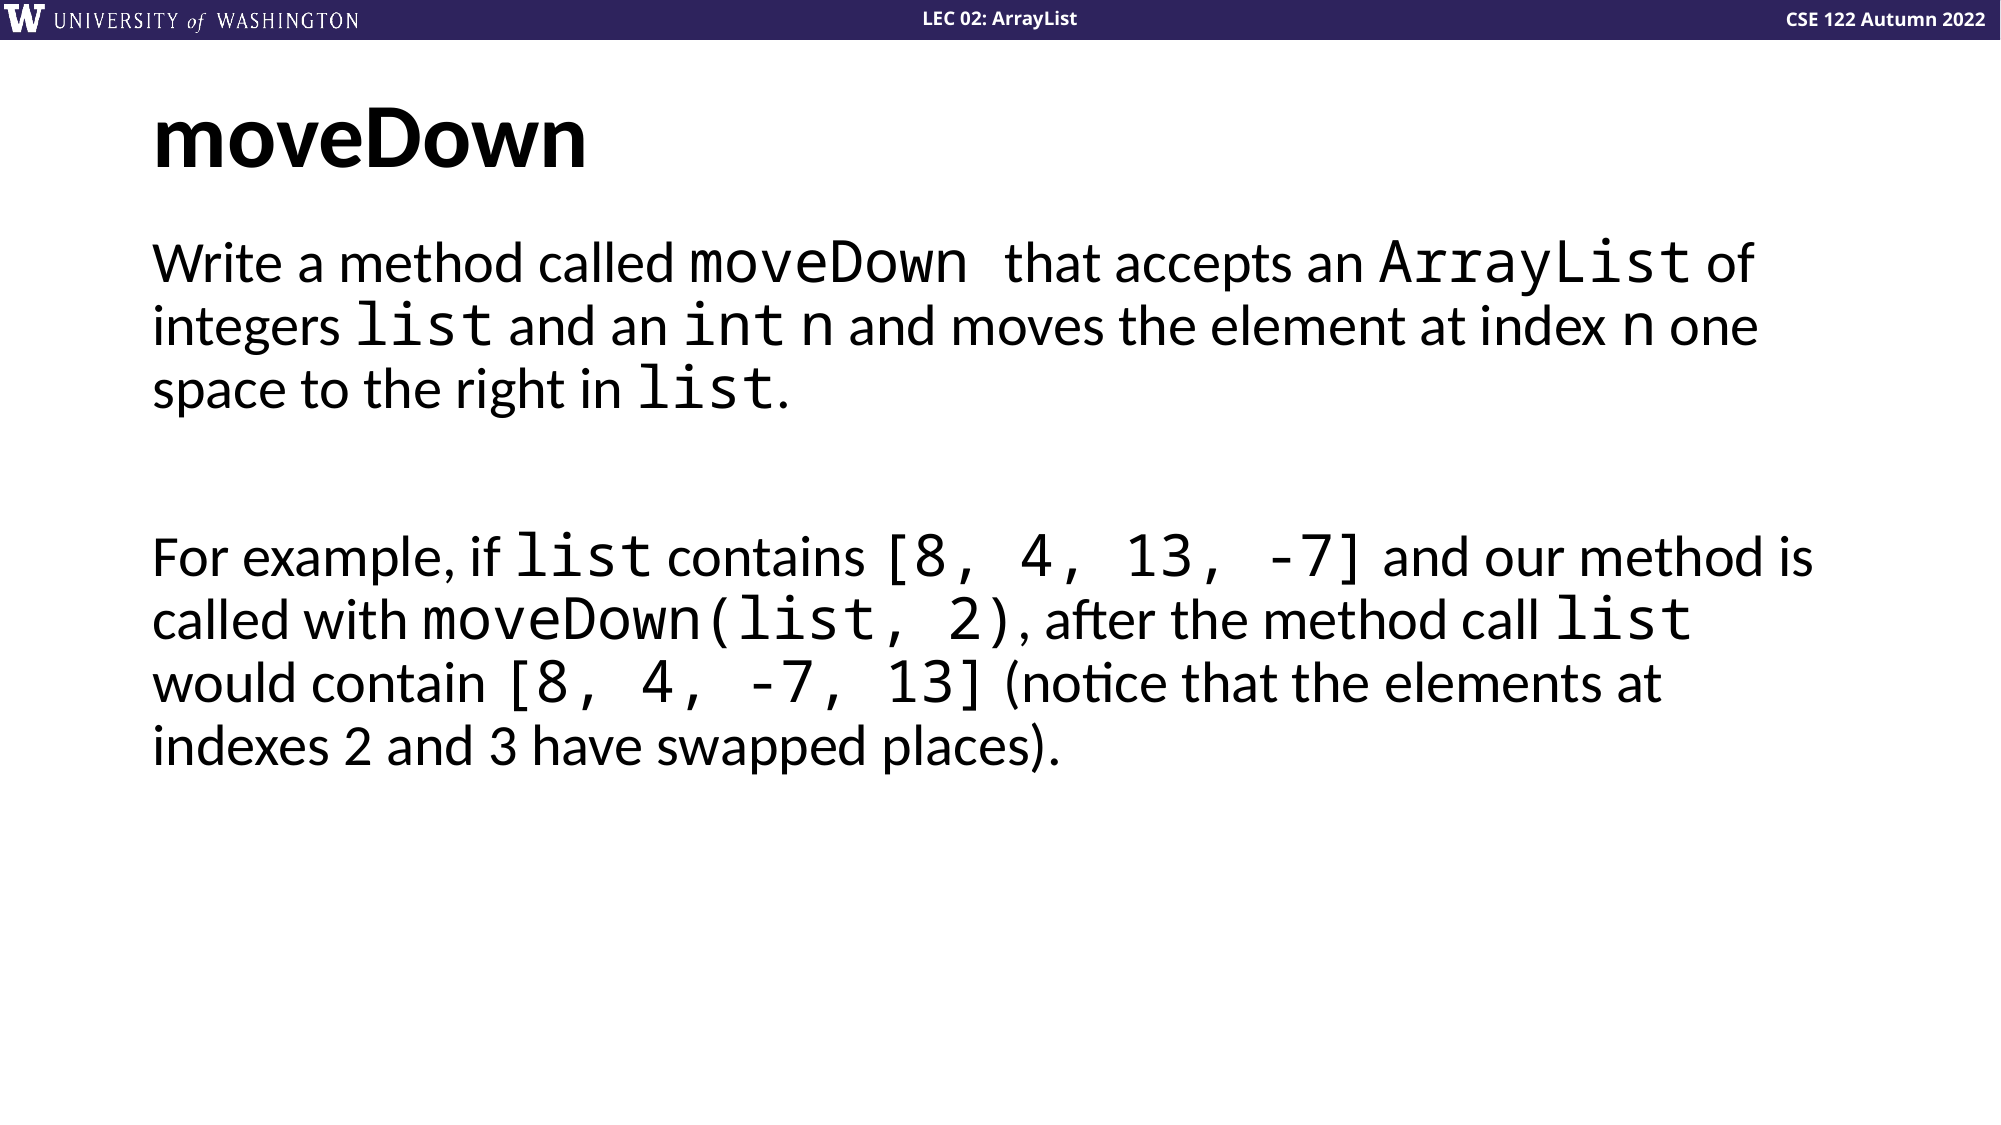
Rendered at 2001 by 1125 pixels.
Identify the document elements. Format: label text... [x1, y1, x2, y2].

list Write a method called moveDown that accepts an ArrayList of integers list and an int n and moves the element at index n one space to the right in list. For example, if list contains [8, 4, 13, -7] and our method is called with moveDown(list, 2), after the method call list would contain [8, 4, -7, 13] (notice that the elements at indexes 2 and 3 have swapped places). [137, 224, 1863, 1014]
title moveDown [137, 74, 1863, 200]
picture [4, 4, 358, 33]
